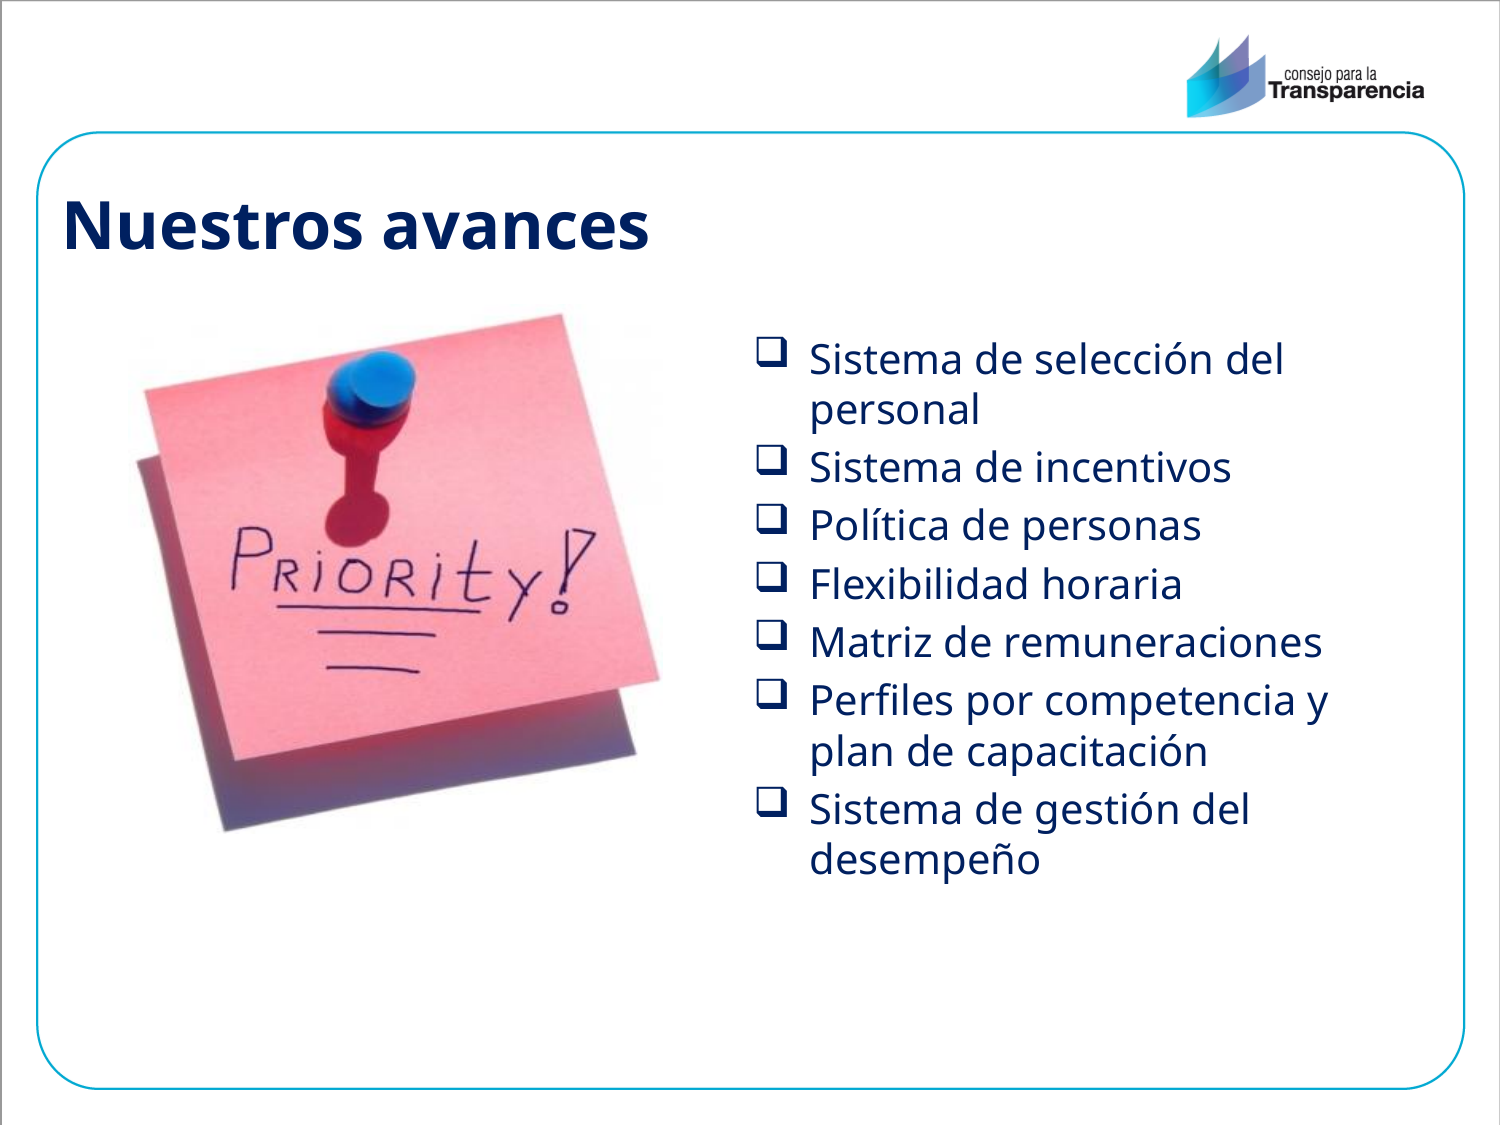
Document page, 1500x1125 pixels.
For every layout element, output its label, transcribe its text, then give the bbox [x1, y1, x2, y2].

text_box Nuestros avances [46, 175, 762, 271]
list Sistema de selección del personal Sistema de incentivos Política de personas Flexibilidad horaria Matriz de remuneraciones Perfiles por competencia y plan de capacitación Sistema de gestión del desempeño [738, 324, 1388, 1001]
picture [0, 0, 1500, 1125]
